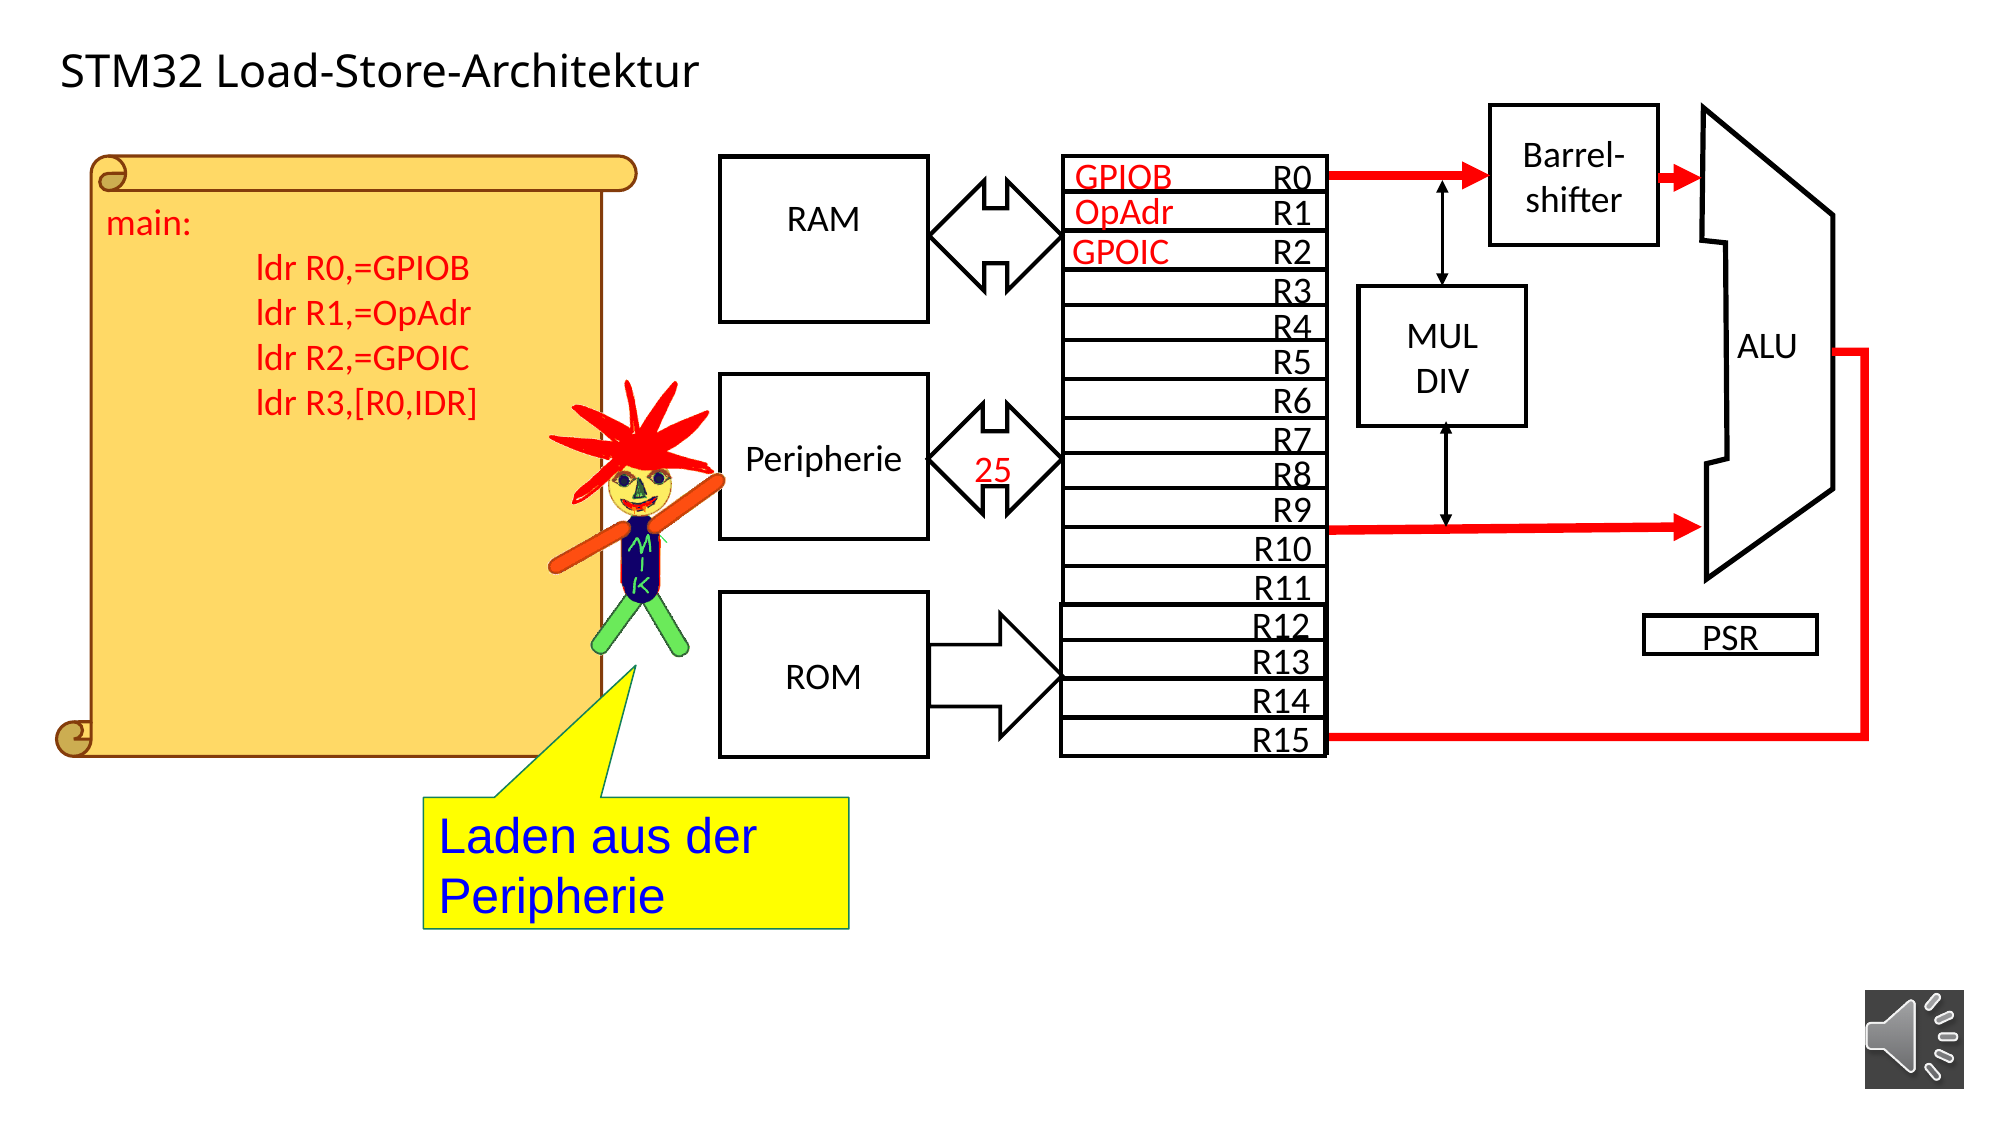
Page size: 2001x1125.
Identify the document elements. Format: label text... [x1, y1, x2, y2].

text_box Laden aus der Peripherie [423, 665, 849, 929]
text_box main: ldr R0,=GPIOB ldr R1,=OpAdr ldr R2,=GPOIC ldr R3,[R0,IDR] [55, 154, 638, 758]
picture [1864, 989, 1965, 1090]
picture [529, 372, 737, 664]
title STM32 Load-Store-Architektur [24, 30, 737, 106]
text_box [720, 105, 1865, 757]
